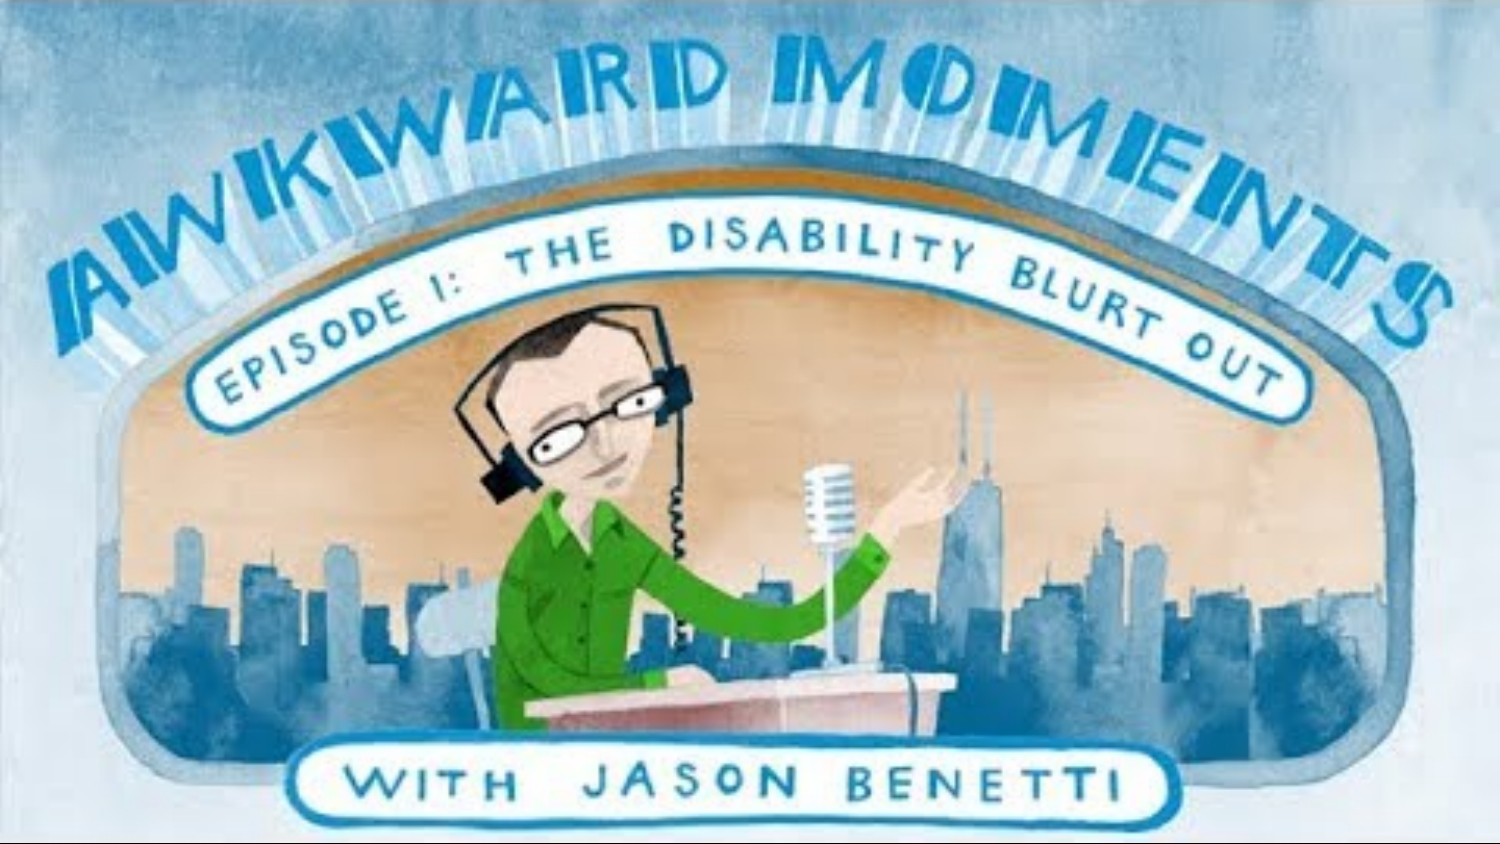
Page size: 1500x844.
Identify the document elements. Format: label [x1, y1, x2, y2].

text_box [0, 0, 1500, 844]
